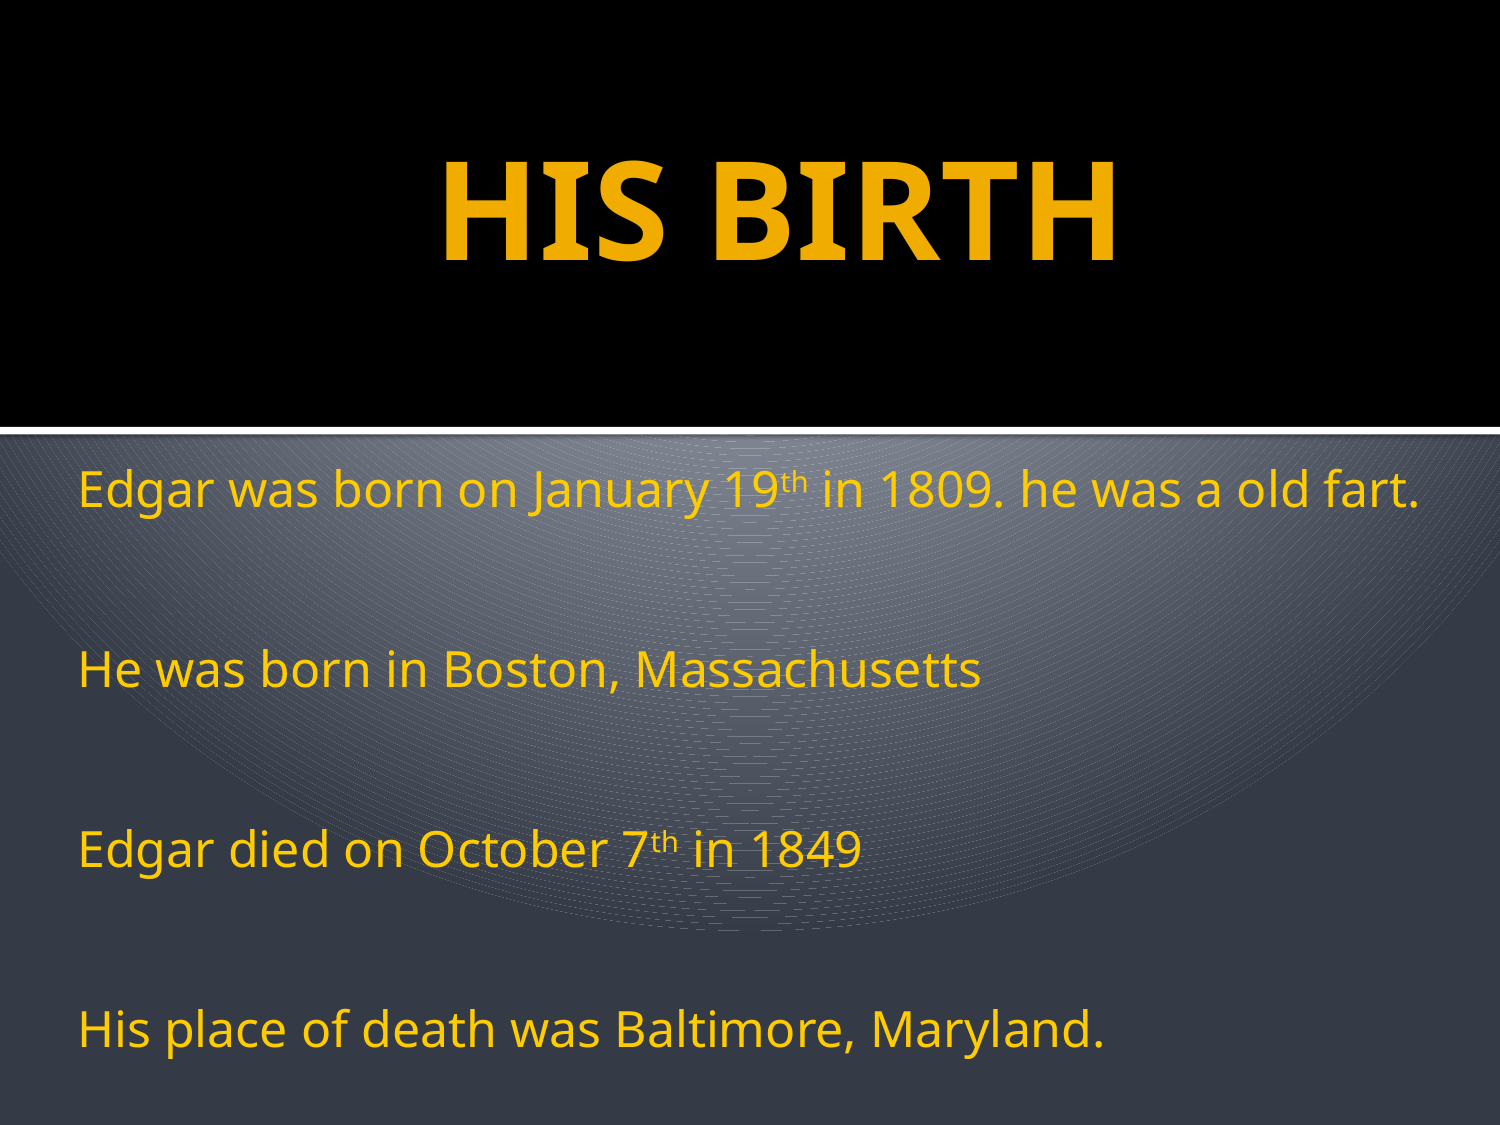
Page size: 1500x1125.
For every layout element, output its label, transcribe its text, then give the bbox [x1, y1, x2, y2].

text_box Edgar was born on January 19th in 1809. he was a old fart. He was born in Boston, Massachusetts Edgar died on October 7th in 1849 His place of death was Baltimore, Maryland. [62, 449, 1438, 1065]
title HIS BIRTH [123, 19, 1438, 288]
